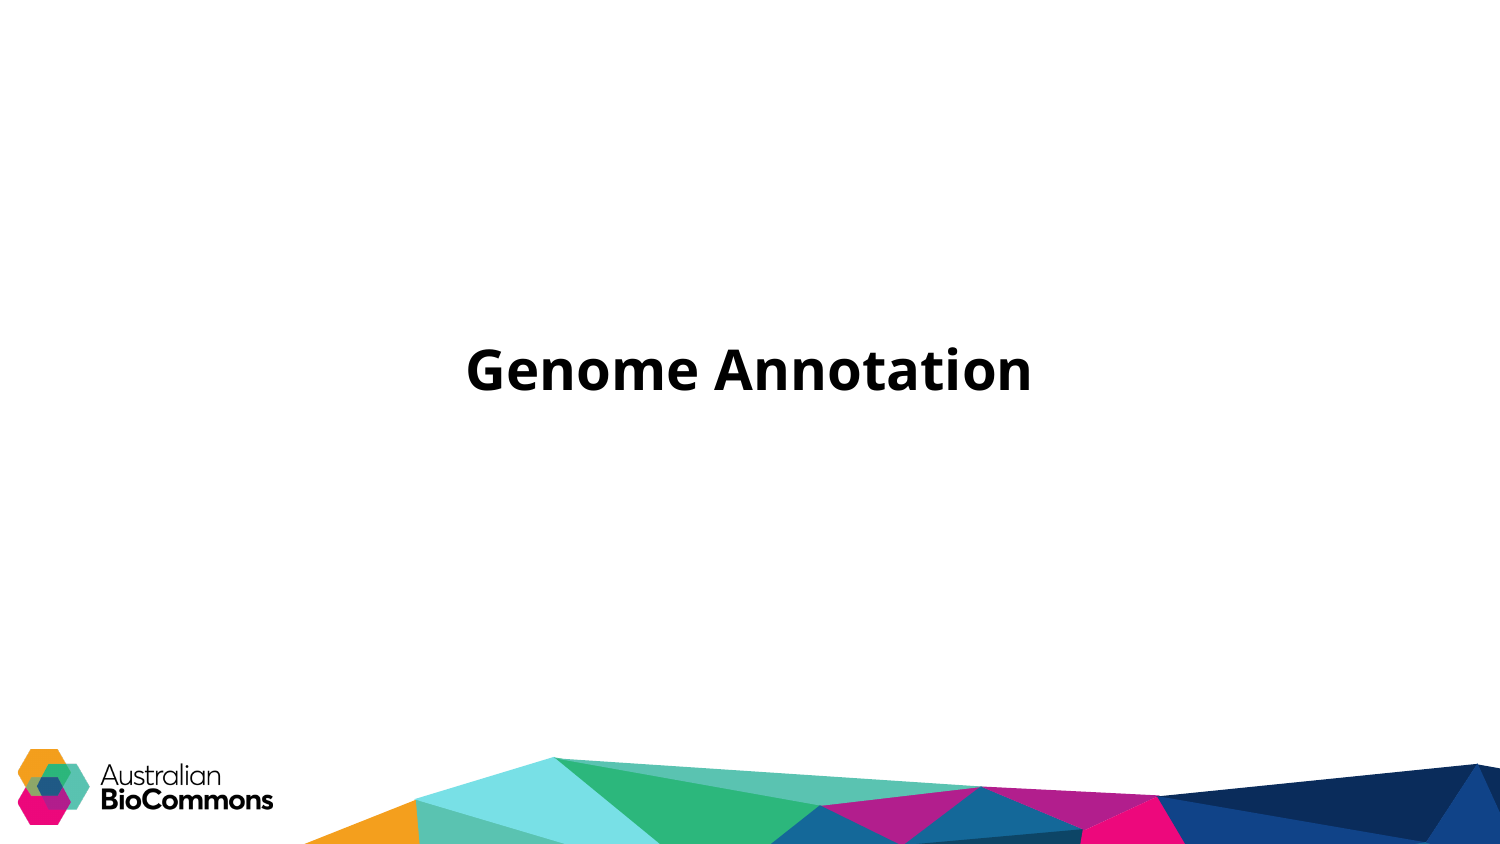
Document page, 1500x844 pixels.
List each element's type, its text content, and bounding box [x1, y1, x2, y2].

picture [17, 749, 273, 825]
text_box Genome Annotation [0, 285, 1500, 518]
